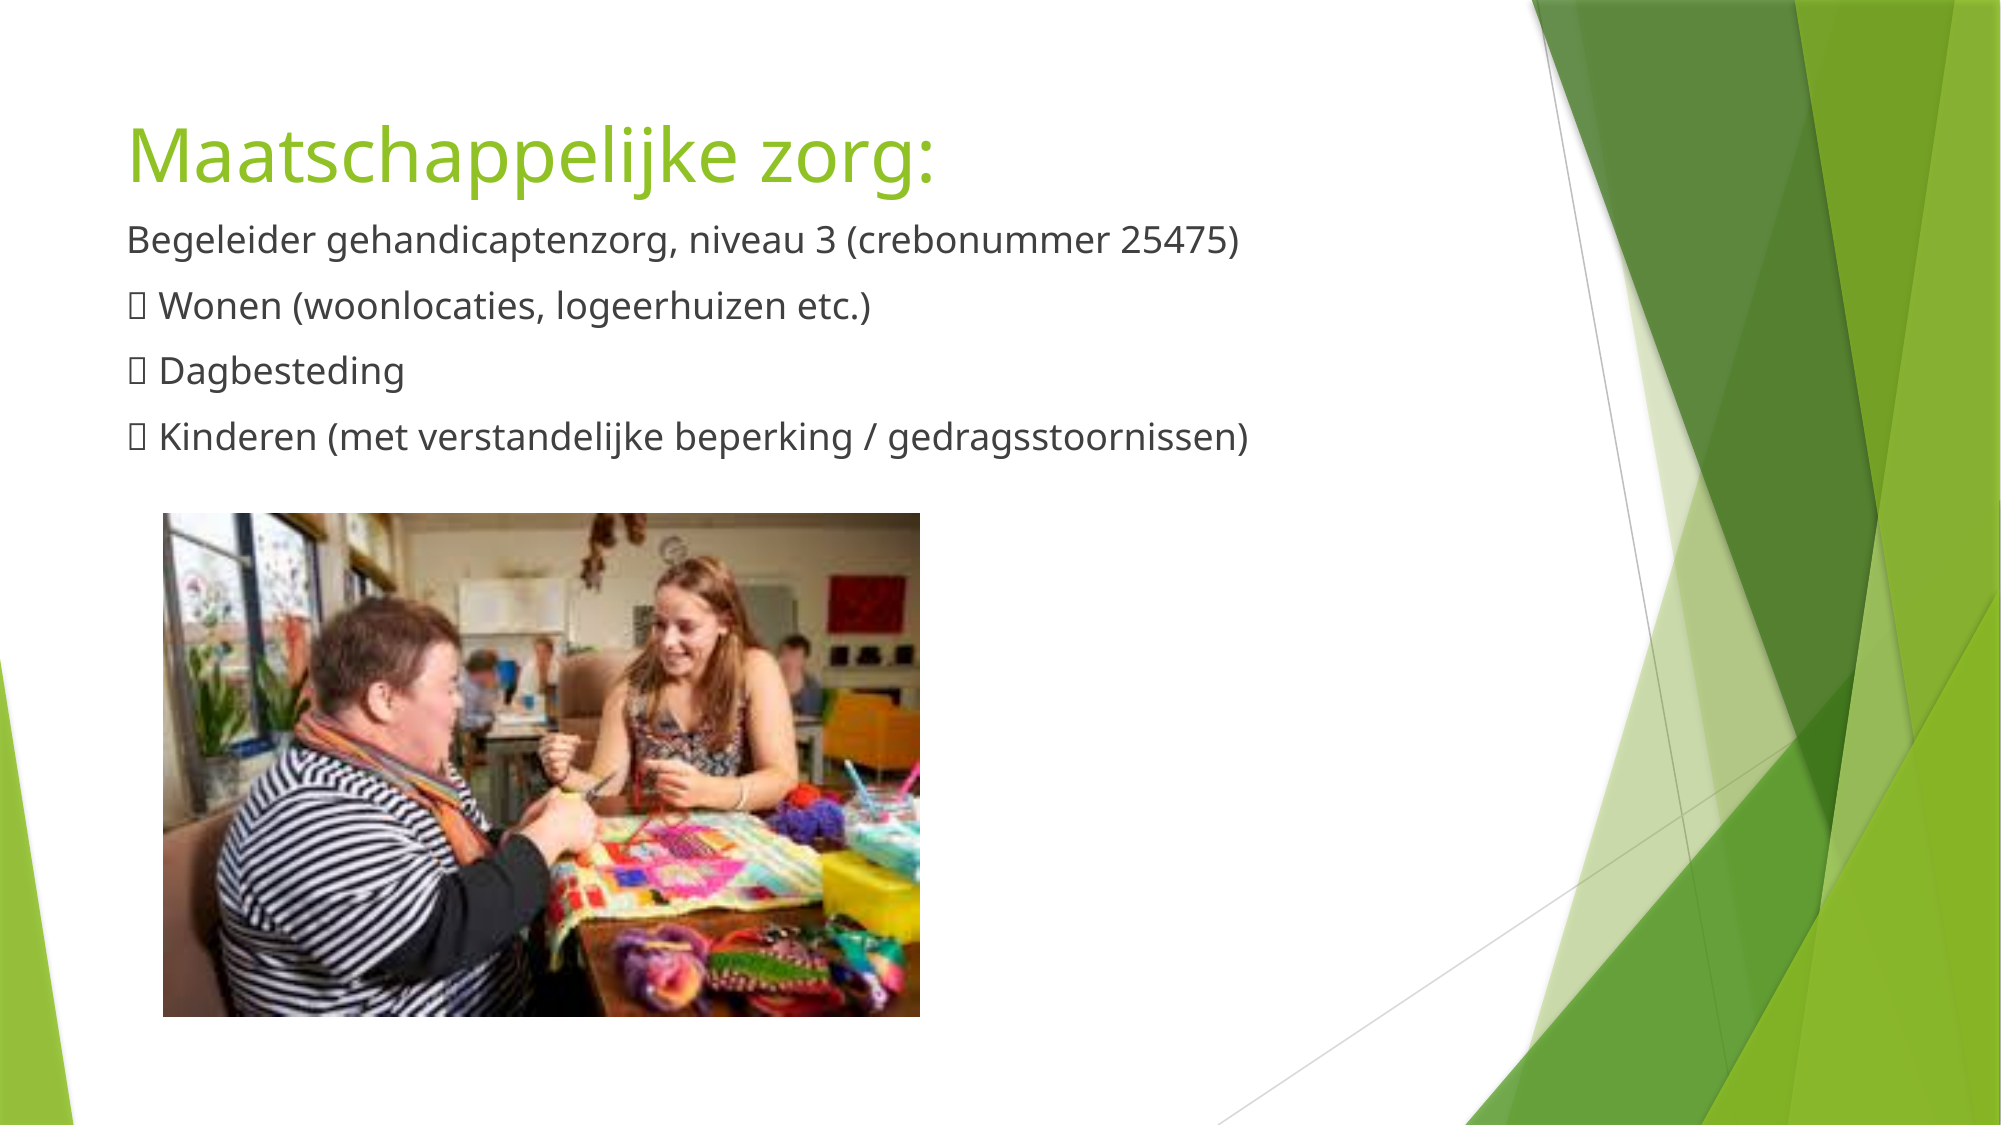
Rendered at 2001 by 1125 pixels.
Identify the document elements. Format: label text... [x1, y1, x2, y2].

picture [163, 513, 920, 1018]
list Begeleider gehandicaptenzorg, niveau 3 (crebonummer 25475)  Wonen (woonlocaties, logeerhuizen etc.)  Dagbesteding  Kinderen (met verstandelijke beperking / gedragsstoornissen) [111, 208, 1522, 845]
title Maatschappelijke zorg: [111, 99, 1522, 208]
